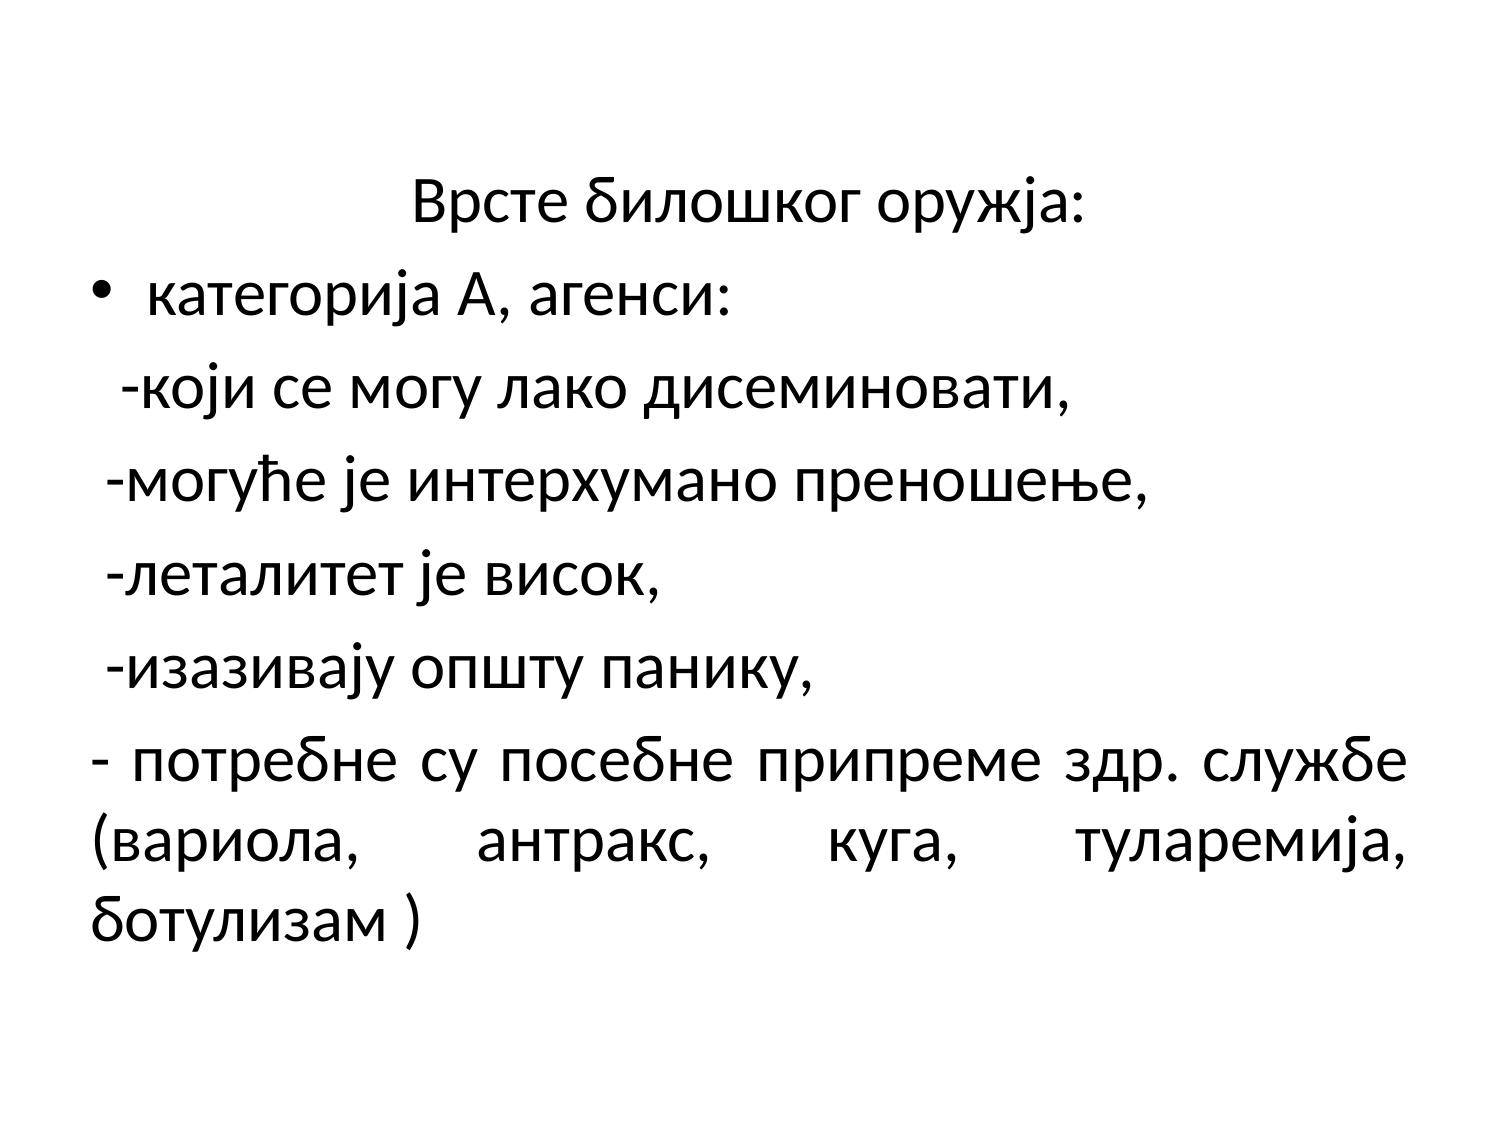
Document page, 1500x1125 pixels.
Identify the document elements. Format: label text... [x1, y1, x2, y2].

list Врсте билошког оружја: категорија А, агенси: -који се могу лако дисеминовати, -могуће је интерхумано преношење, -леталитет је висок, -изазивају општу панику, - потребне су посебне припреме здр. службе (вариола, антракс, куга, туларемија, ботулизам ) [75, 105, 1425, 1005]
